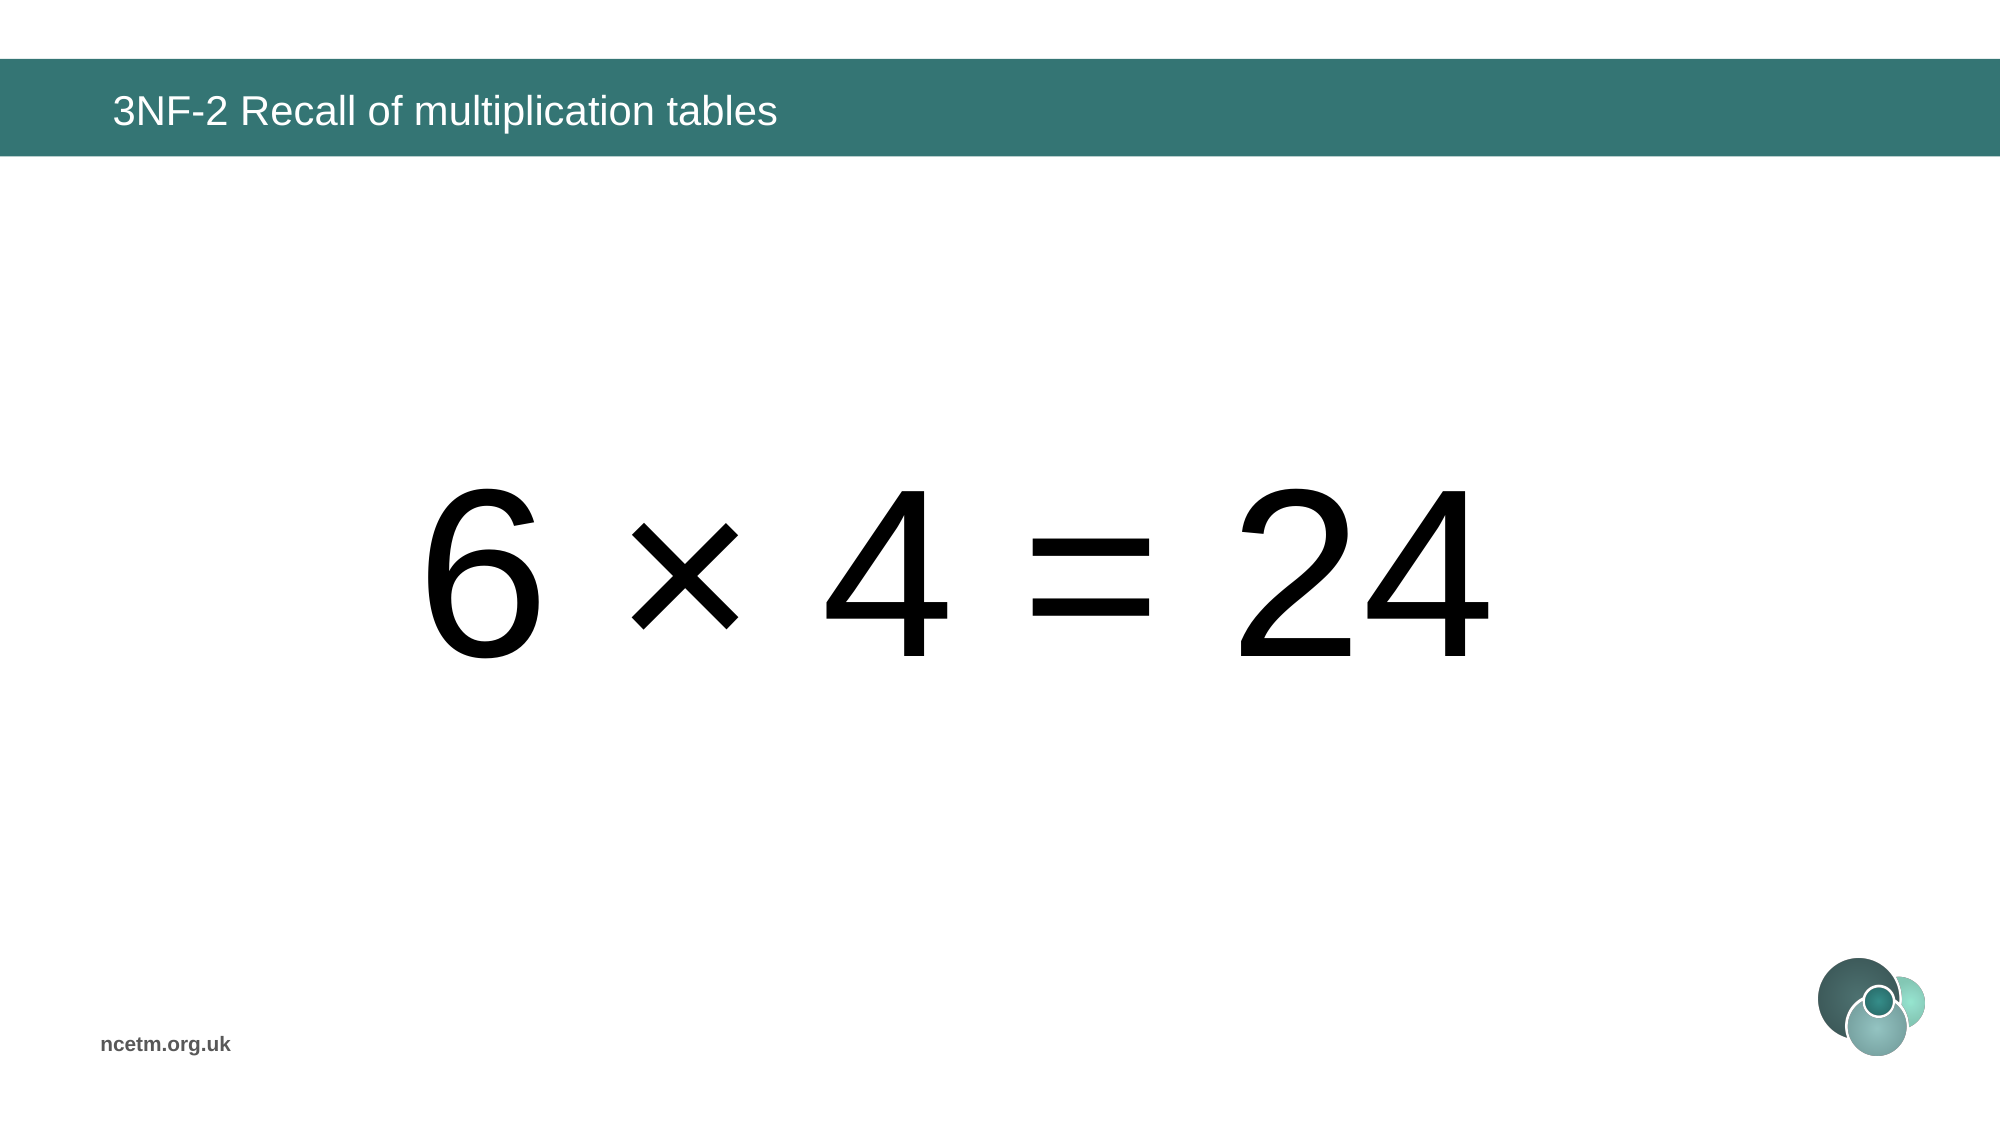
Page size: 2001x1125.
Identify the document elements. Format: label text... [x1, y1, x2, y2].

text_box 24 [1214, 409, 1511, 712]
title 3NF-2 Recall of multiplication tables [97, 76, 1945, 147]
text_box 6 × 4 = [401, 409, 1214, 712]
picture [1818, 958, 1925, 1056]
